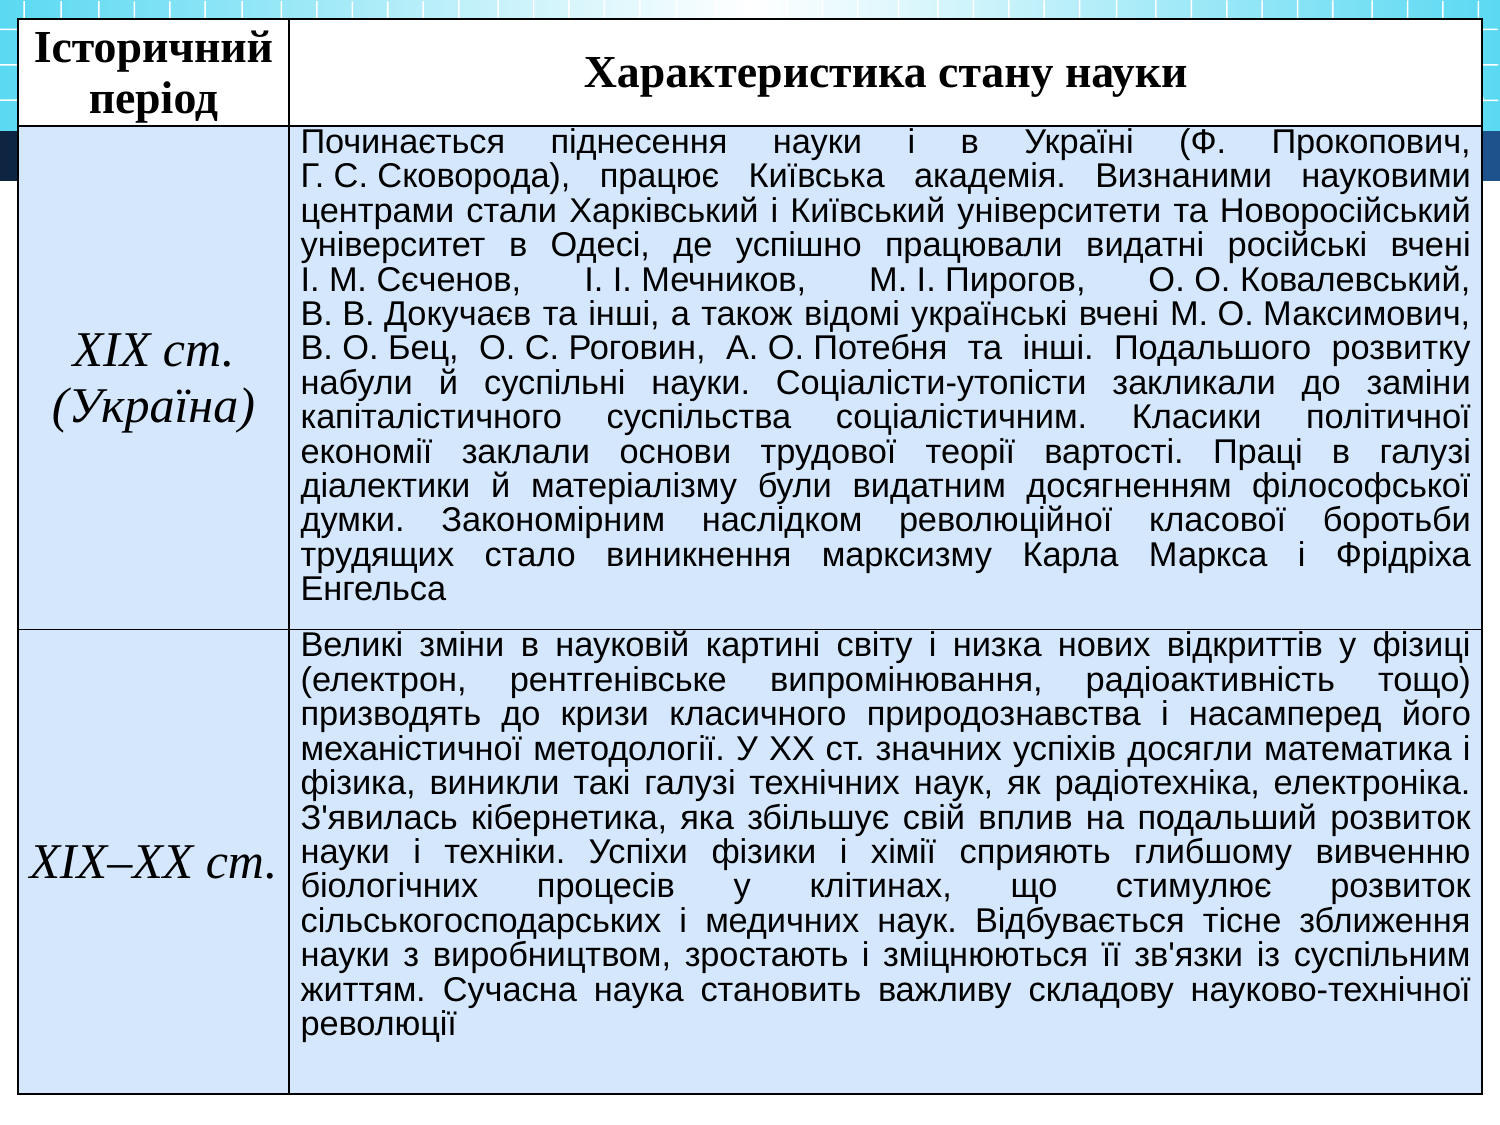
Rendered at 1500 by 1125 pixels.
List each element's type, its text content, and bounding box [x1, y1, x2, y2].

table_cell Великі зміни в науковій картині світу і низка нових відкриттів у фізиці (електрон, рентгенівське випромінювання, радіоактивність тощо) призводять до кризи класичного природознавства і насамперед його механістичної методології. У XX ст. значних успіхів досягли математика і фізика, виникли такі галузі технічних наук, як радіотехніка, електроніка. З'явилась кібернетика, яка збільшує свій вплив на подальший розвиток науки і техніки. Успіхи фізики і хімії сприяють глибшому вивченню біологічних процесів у клітинах, що стимулює розвиток сільськогосподарських і медичних наук. Відбувається тісне зближення науки з виробництвом, зростають і зміцнюються її зв'язки із суспільним життям. Сучасна наука становить важливу складову науково-технічної революції [290, 630, 1481, 1093]
table_cell ХІХ–ХХ ст. [19, 630, 288, 1093]
table_header Історичний період [19, 20, 288, 125]
table_header Характеристика стану науки [290, 20, 1481, 125]
table_cell Починається піднесення науки і в Україні (Ф. Прокопович, Г. С. Сковорода), працює Київська академія. Визнаними науковими центрами стали Харківський і Київський університети та Новоросійський університет в Одесі, де успішно працювали видатні російські вчені І. М. Сєченов, І. І. Мечников, М. І. Пирогов, О. О. Ковалевський, В. В. Докучаєв та інші, а також відомі українські вчені М. О. Максимович, В. О. Бец, О. С. Роговин, А. О. Потебня та інші. Подальшого розвитку набули й суспільні науки. Соціалісти-утопісти закликали до заміни капіталістичного суспільства соціалістичним. Класики політичної економії заклали основи трудової теорії вартості. Праці в галузі діалектики й матеріалізму були видатним досягненням філософської думки. Закономірним наслідком революційної класової боротьби трудящих стало виникнення марксизму Карла Маркса і Фрідріха Енгельса [290, 127, 1481, 629]
table_cell ХІХ ст. (Україна) [19, 127, 288, 629]
